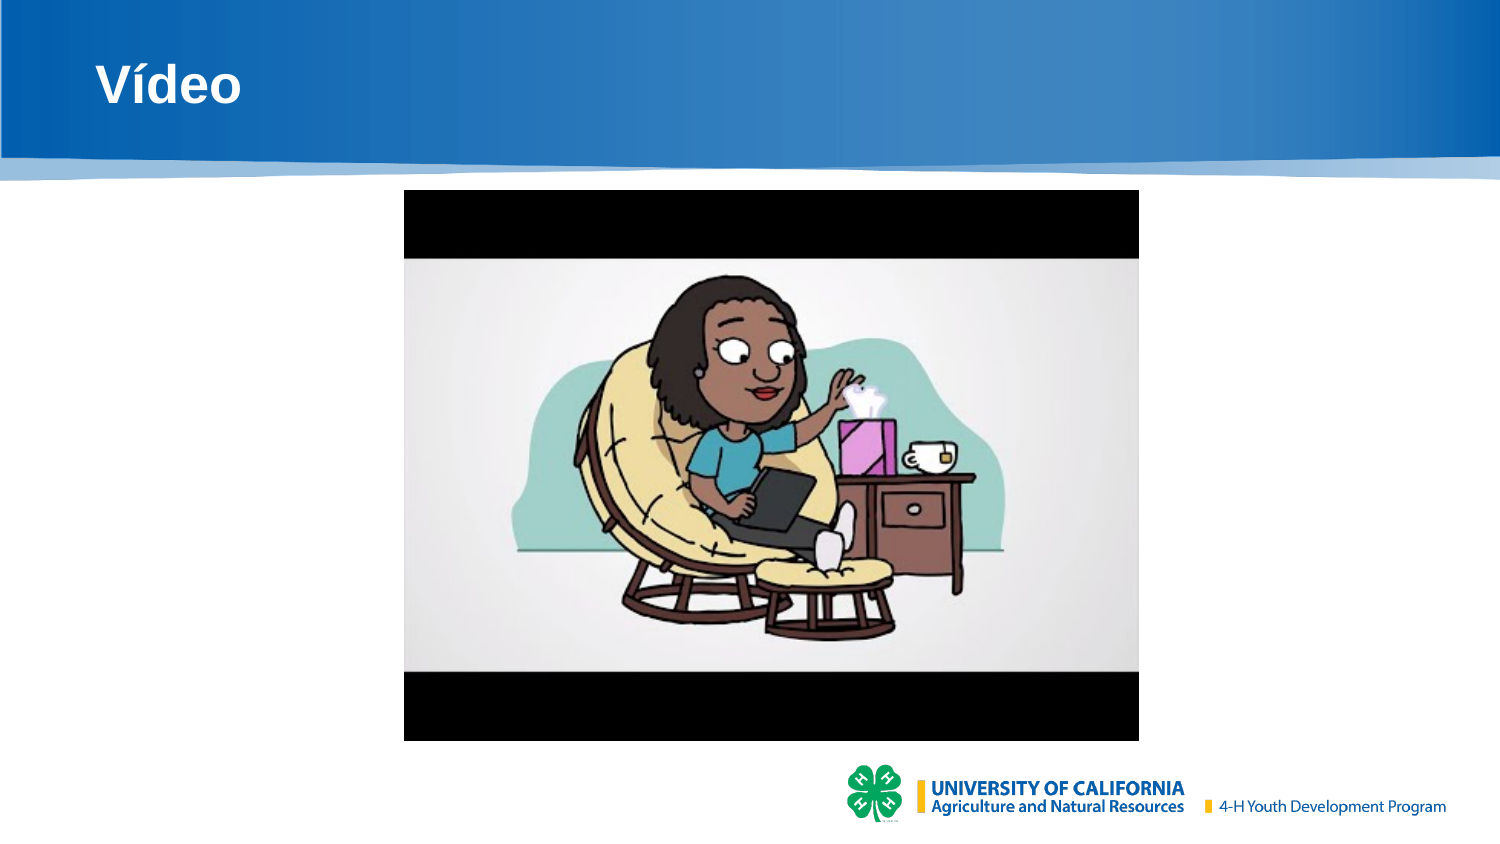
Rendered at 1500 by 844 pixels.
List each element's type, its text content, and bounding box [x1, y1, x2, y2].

title Vídeo [84, 38, 1416, 133]
picture [0, 0, 1500, 741]
picture [844, 760, 1451, 825]
